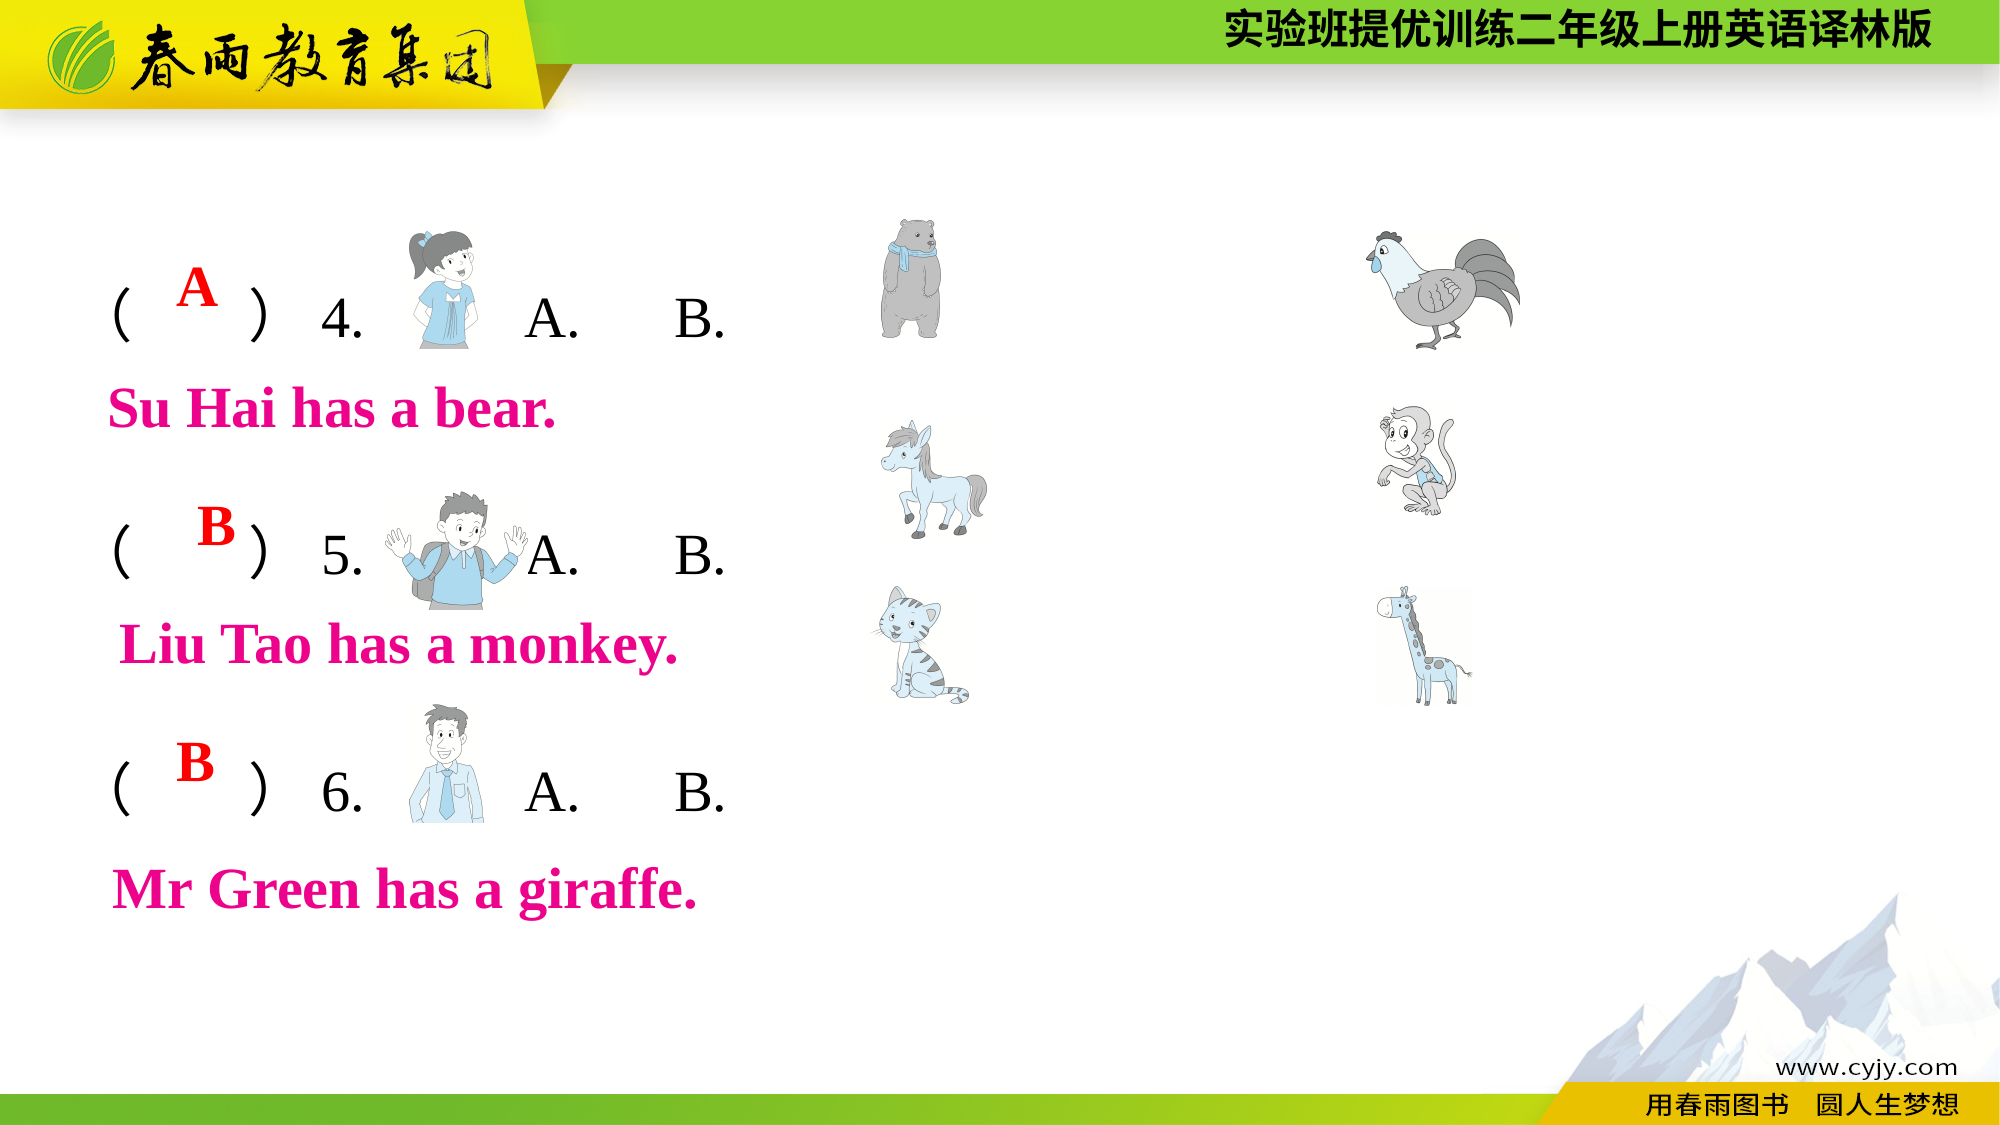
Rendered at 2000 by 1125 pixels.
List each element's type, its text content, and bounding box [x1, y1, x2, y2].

list （ ）4. A. B. （ ）5. A. B. （ ）6. A. B. [59, 166, 1944, 838]
text_box B [182, 479, 266, 565]
text_box A [161, 240, 234, 326]
text_box Su Hai has a bear. [92, 361, 572, 447]
text_box B [161, 716, 245, 801]
text_box Mr Green has a giraffe. [98, 842, 714, 928]
text_box Liu Tao has a monkey. [105, 597, 695, 683]
picture [0, 0, 2000, 1125]
